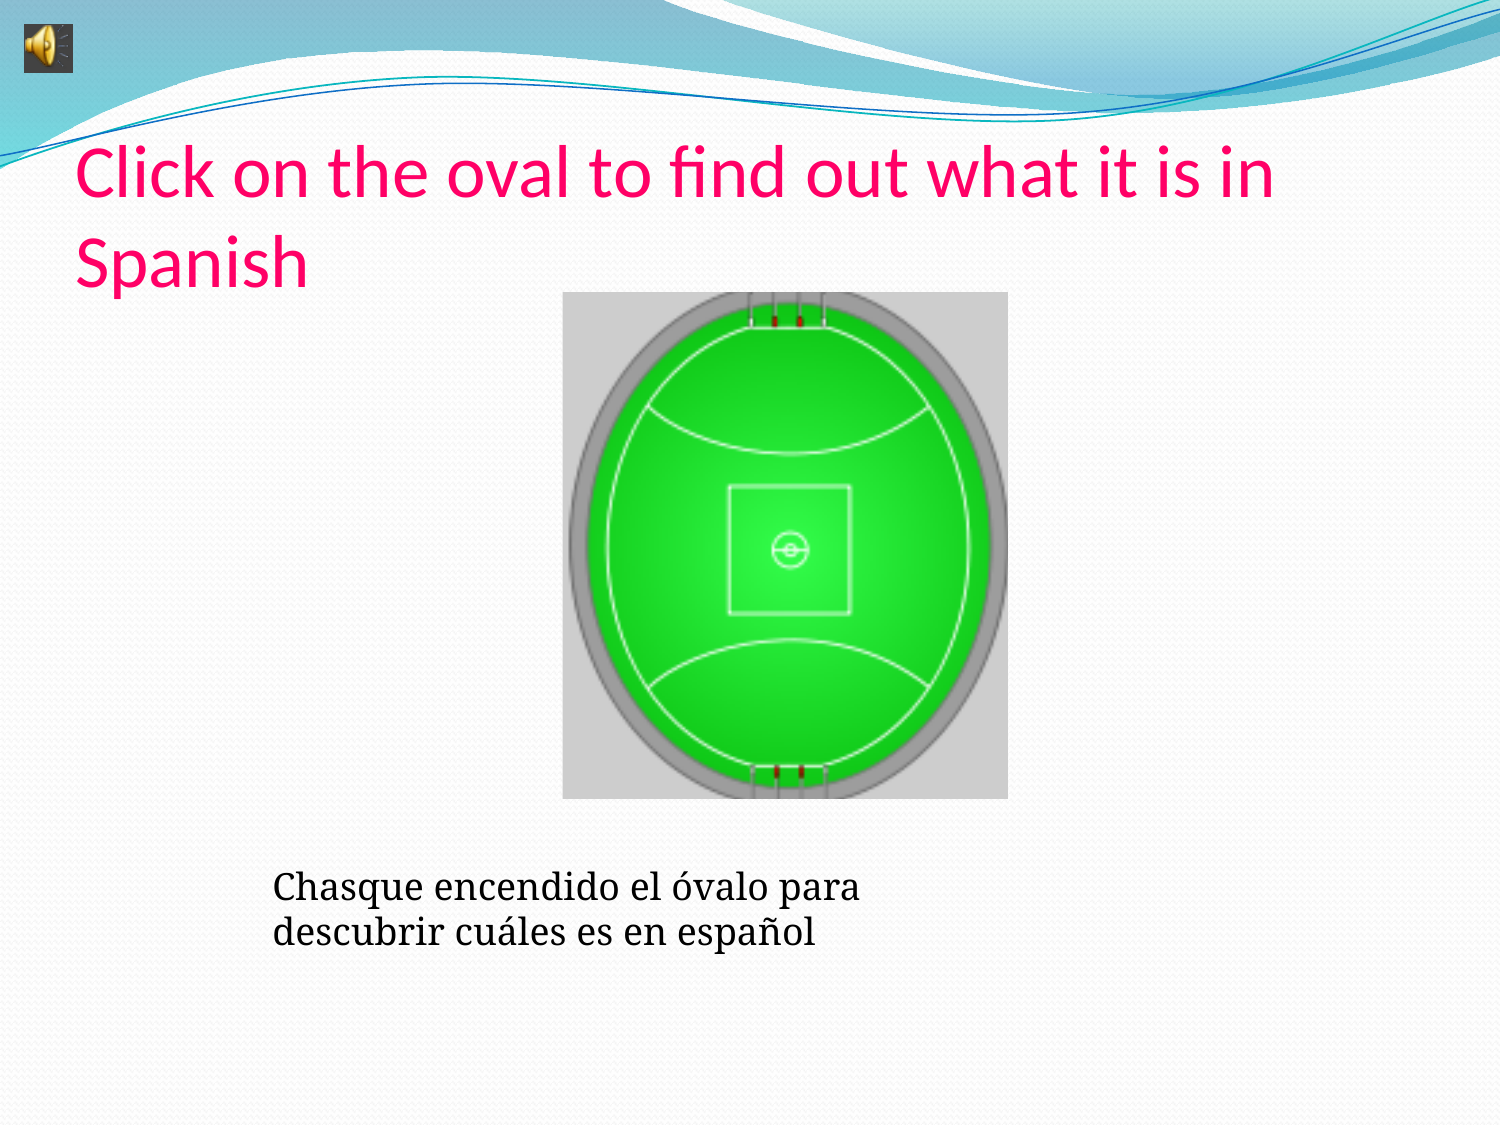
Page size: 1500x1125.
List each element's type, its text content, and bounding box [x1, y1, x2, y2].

picture [23, 23, 74, 74]
text_box Chasque encendido el óvalo para descubrir cuáles es en español [257, 855, 1008, 961]
picture [562, 292, 1009, 800]
title Click on the oval to find out what it is in Spanish [75, 115, 1425, 303]
